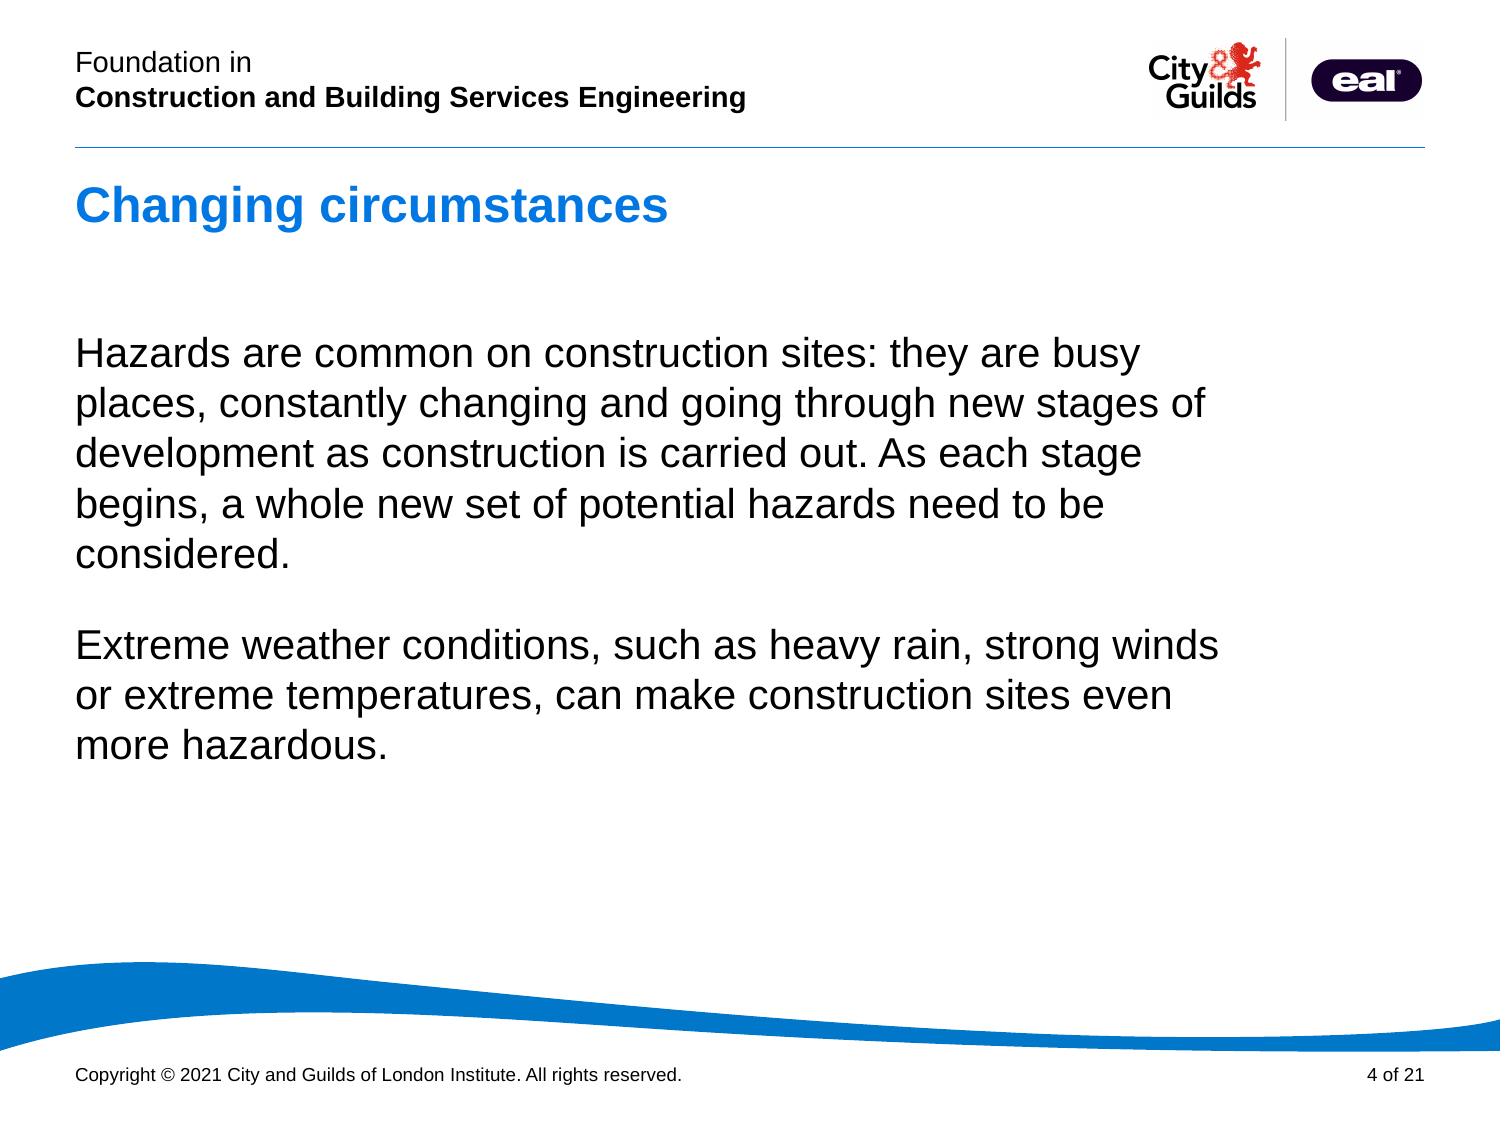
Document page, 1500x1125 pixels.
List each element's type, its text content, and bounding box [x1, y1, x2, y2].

list Hazards are common on construction sites: they are busy places, constantly changing and going through new stages of development as construction is carried out. As each stage begins, a whole new set of potential hazards need to be considered. Extreme weather conditions, such as heavy rain, strong winds or extreme temperatures, can make construction sites even more hazardous. [74, 326, 1248, 1051]
picture [1149, 38, 1422, 121]
title Changing circumstances [74, 172, 1273, 244]
